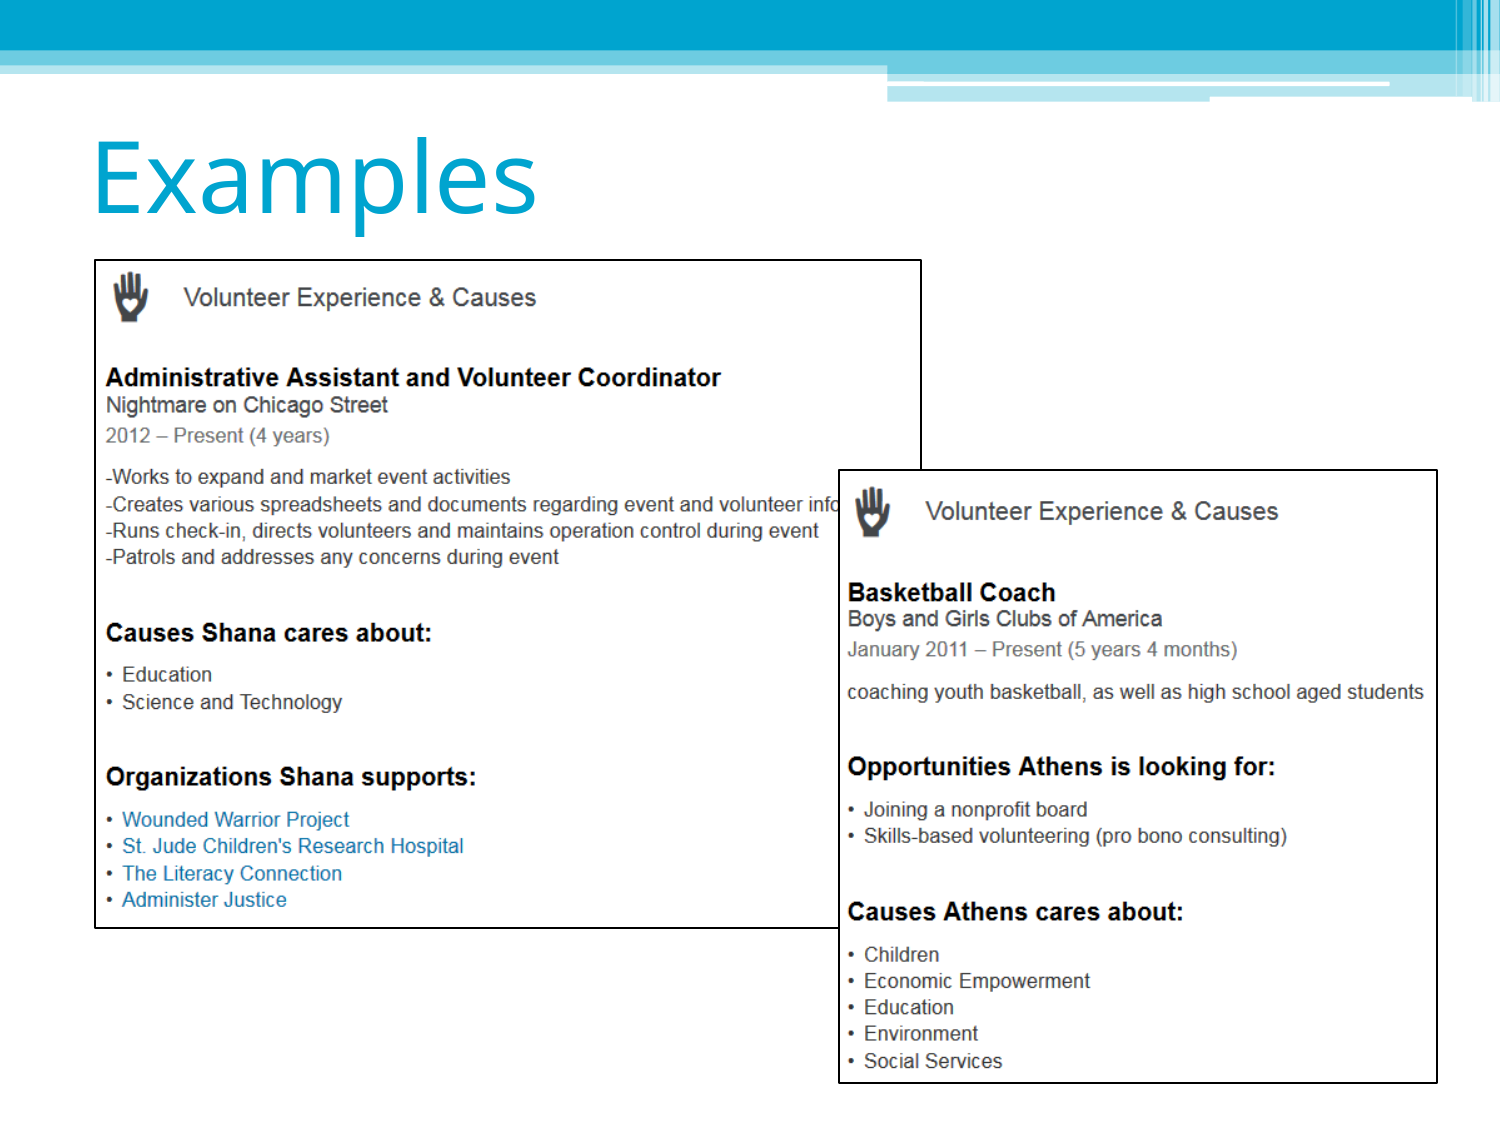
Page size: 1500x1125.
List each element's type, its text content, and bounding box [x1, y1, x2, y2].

title Examples [75, 85, 1425, 261]
picture [95, 260, 1436, 1082]
